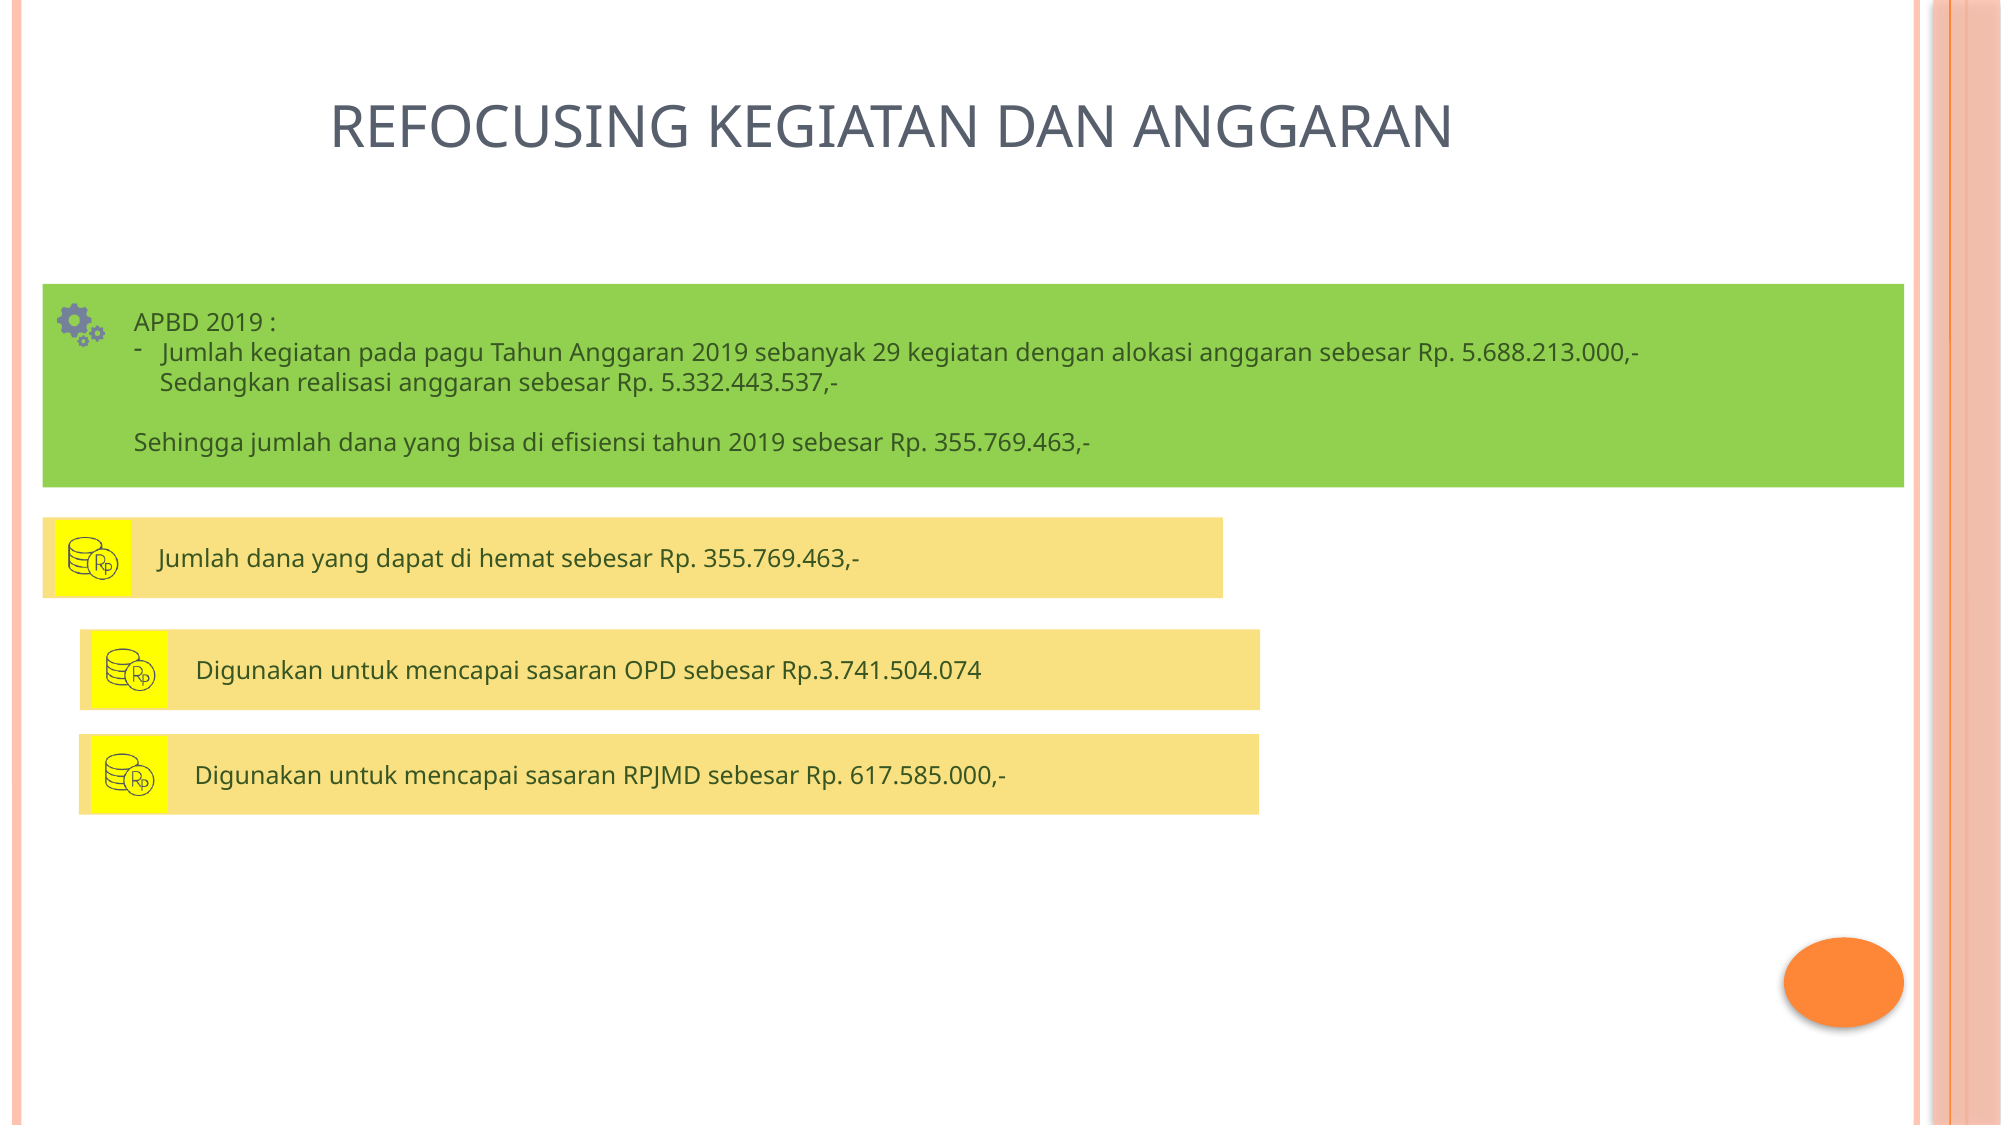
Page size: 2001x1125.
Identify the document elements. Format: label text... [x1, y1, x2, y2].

text_box [40, 515, 1225, 600]
text_box Digunakan untuk mencapai sasaran OPD sebesar Rp.3.741.504.074 [180, 647, 1246, 692]
picture [90, 735, 169, 814]
title REFOCUSING KEGIATAN DAN ANGGARAN [77, 36, 1707, 167]
picture [54, 519, 132, 597]
text_box Digunakan untuk mencapai sasaran RPJMD sebesar Rp. 617.585.000,- [179, 751, 1245, 797]
picture [91, 630, 169, 709]
text_box Jumlah dana yang dapat di hemat sebesar Rp. 355.769.463,- [143, 535, 1209, 580]
text_box [78, 627, 1262, 712]
text_box [77, 732, 1261, 817]
text_box APBD 2019 : Jumlah kegiatan pada pagu Tahun Anggaran 2019 sebanyak 29 kegiatan dengan alokasi anggaran sebesar Rp. 5.688.213.000,- Sedangkan realisasi anggaran sebesar Rp. 5.332.443.537,- Sehingga jumlah dana yang bisa di efisiensi tahun 2019 sebesar Rp. 355.769.463,- [119, 298, 1888, 464]
text_box [40, 282, 1906, 489]
picture [56, 301, 105, 350]
